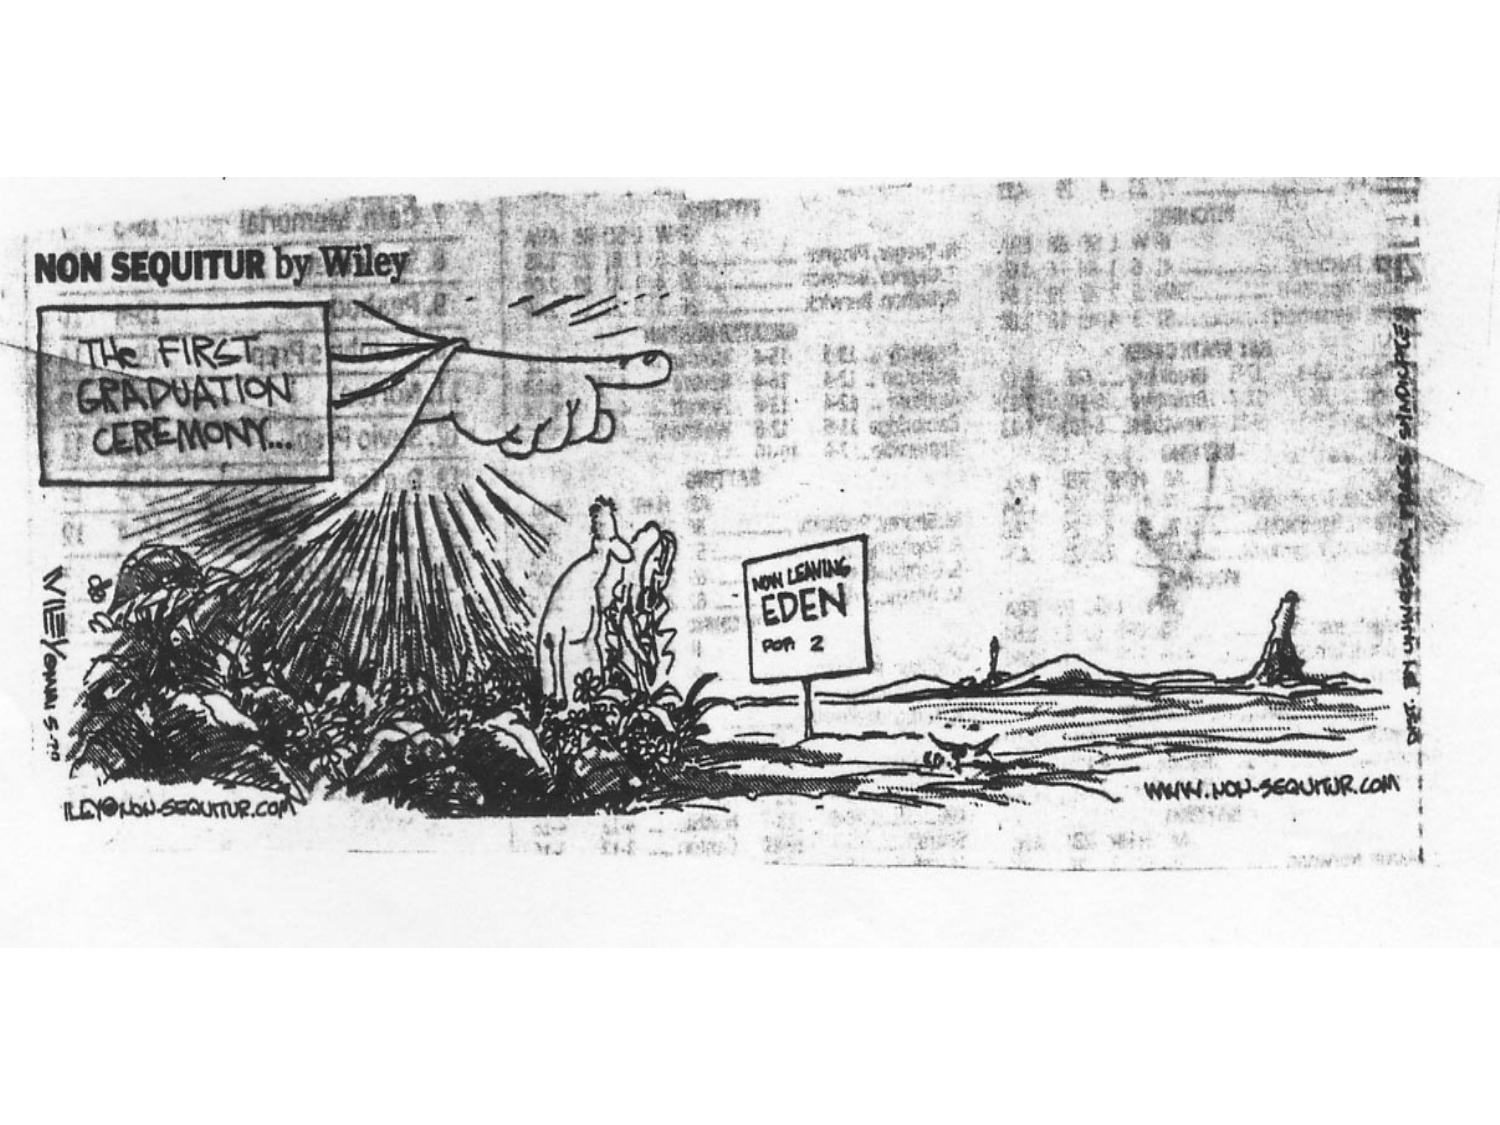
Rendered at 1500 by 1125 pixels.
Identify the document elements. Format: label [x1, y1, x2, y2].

picture [0, 177, 1500, 948]
